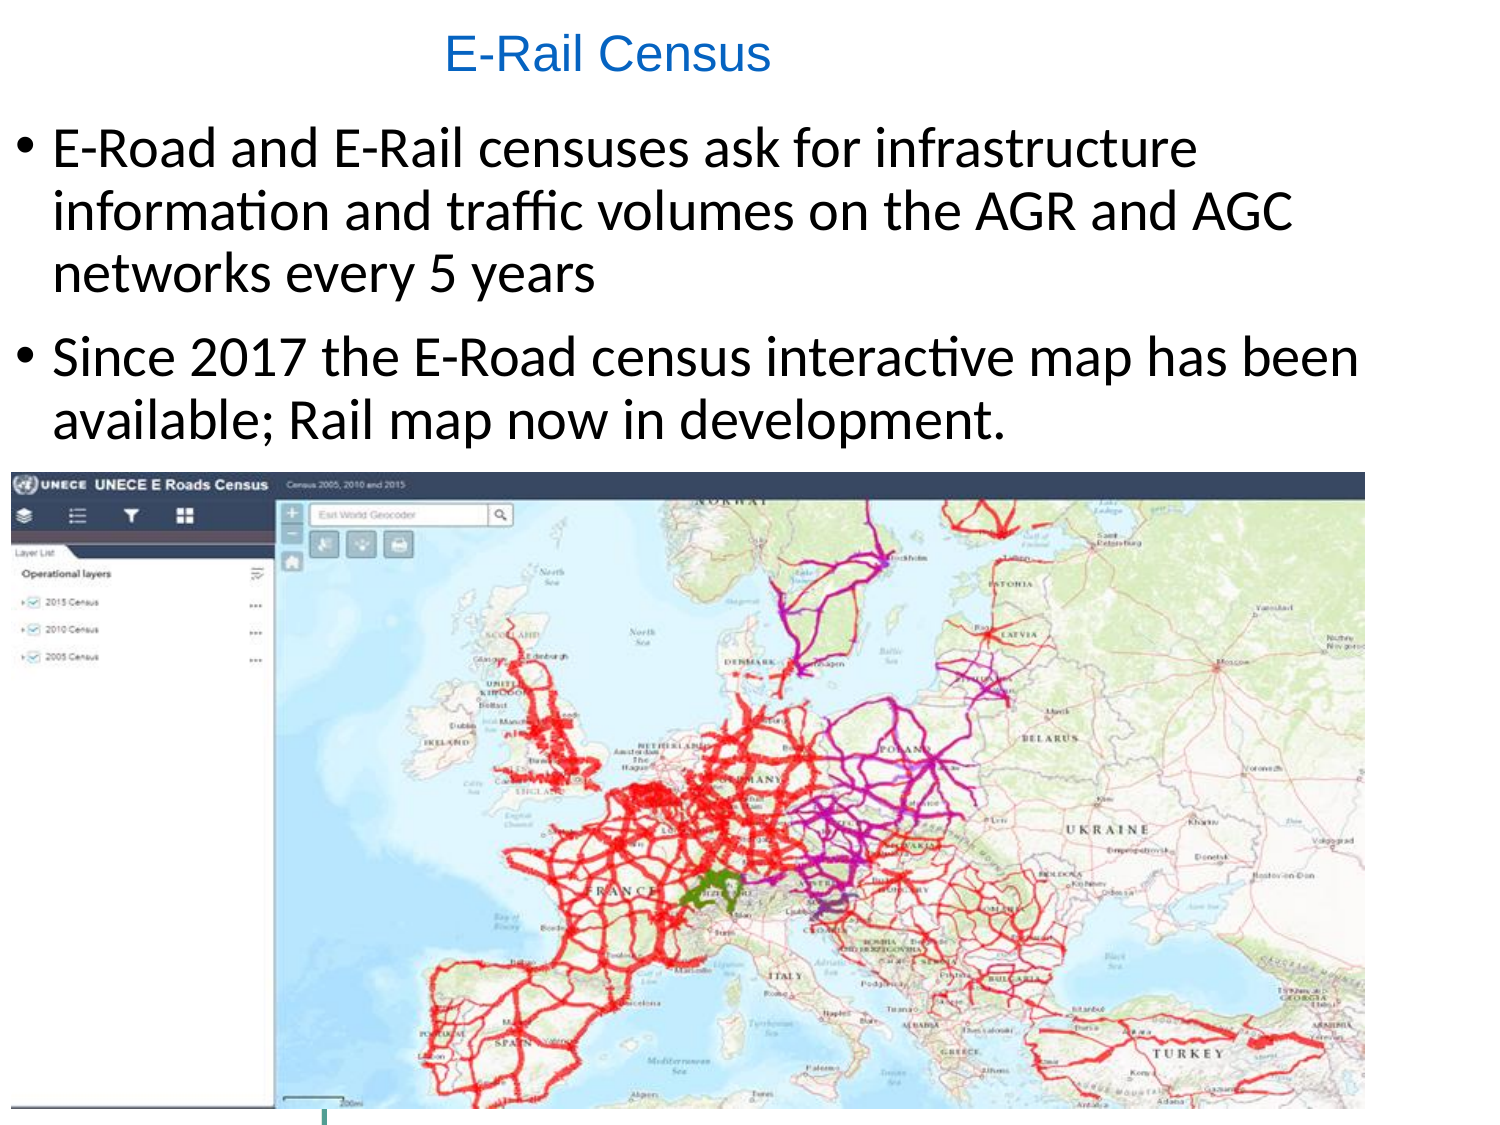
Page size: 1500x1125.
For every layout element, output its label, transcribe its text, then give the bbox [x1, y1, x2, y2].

text_box E-Rail Census [112, 19, 1105, 90]
picture [11, 472, 1365, 1125]
list E-Road and E-Rail censuses ask for infrastructure information and traffic volumes on the AGR and AGC networks every 5 years Since 2017 the E-Road census interactive map has been available; Rail map now in development. [0, 109, 1500, 823]
